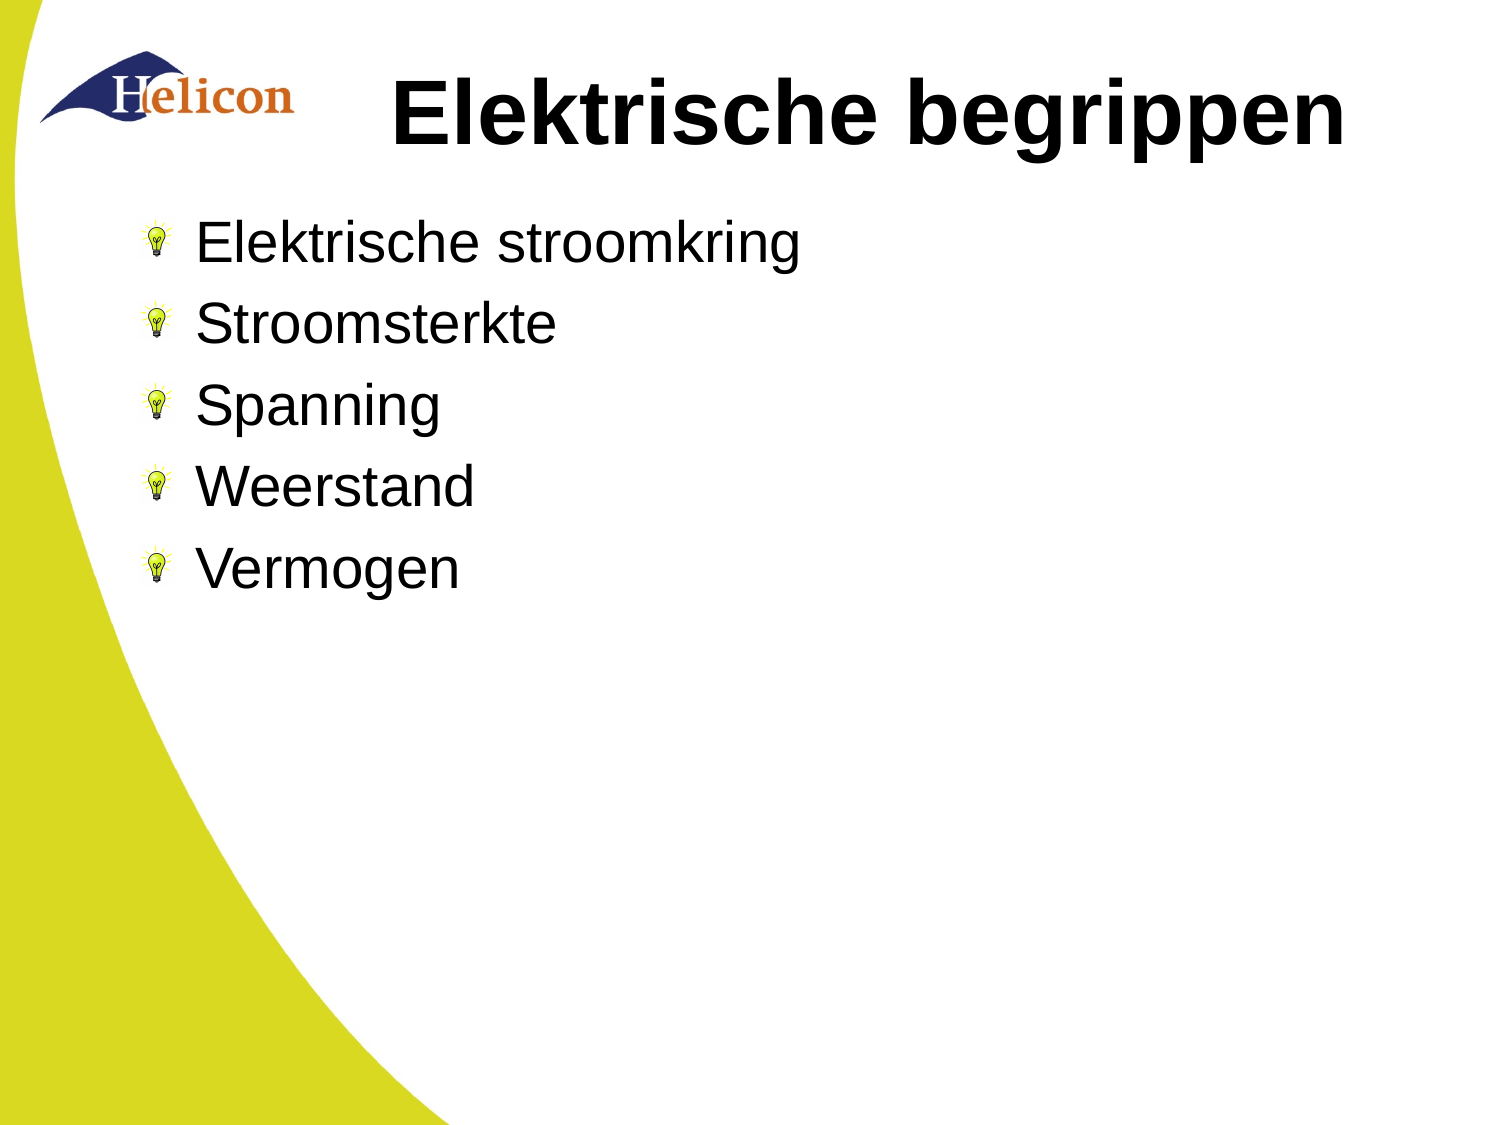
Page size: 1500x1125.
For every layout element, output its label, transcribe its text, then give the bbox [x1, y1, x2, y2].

list Elektrische stroomkring Stroomsterkte Spanning Weerstand Vermogen [123, 196, 1425, 1094]
title Elektrische begrippen [324, 54, 1415, 161]
picture [0, 0, 1500, 1125]
